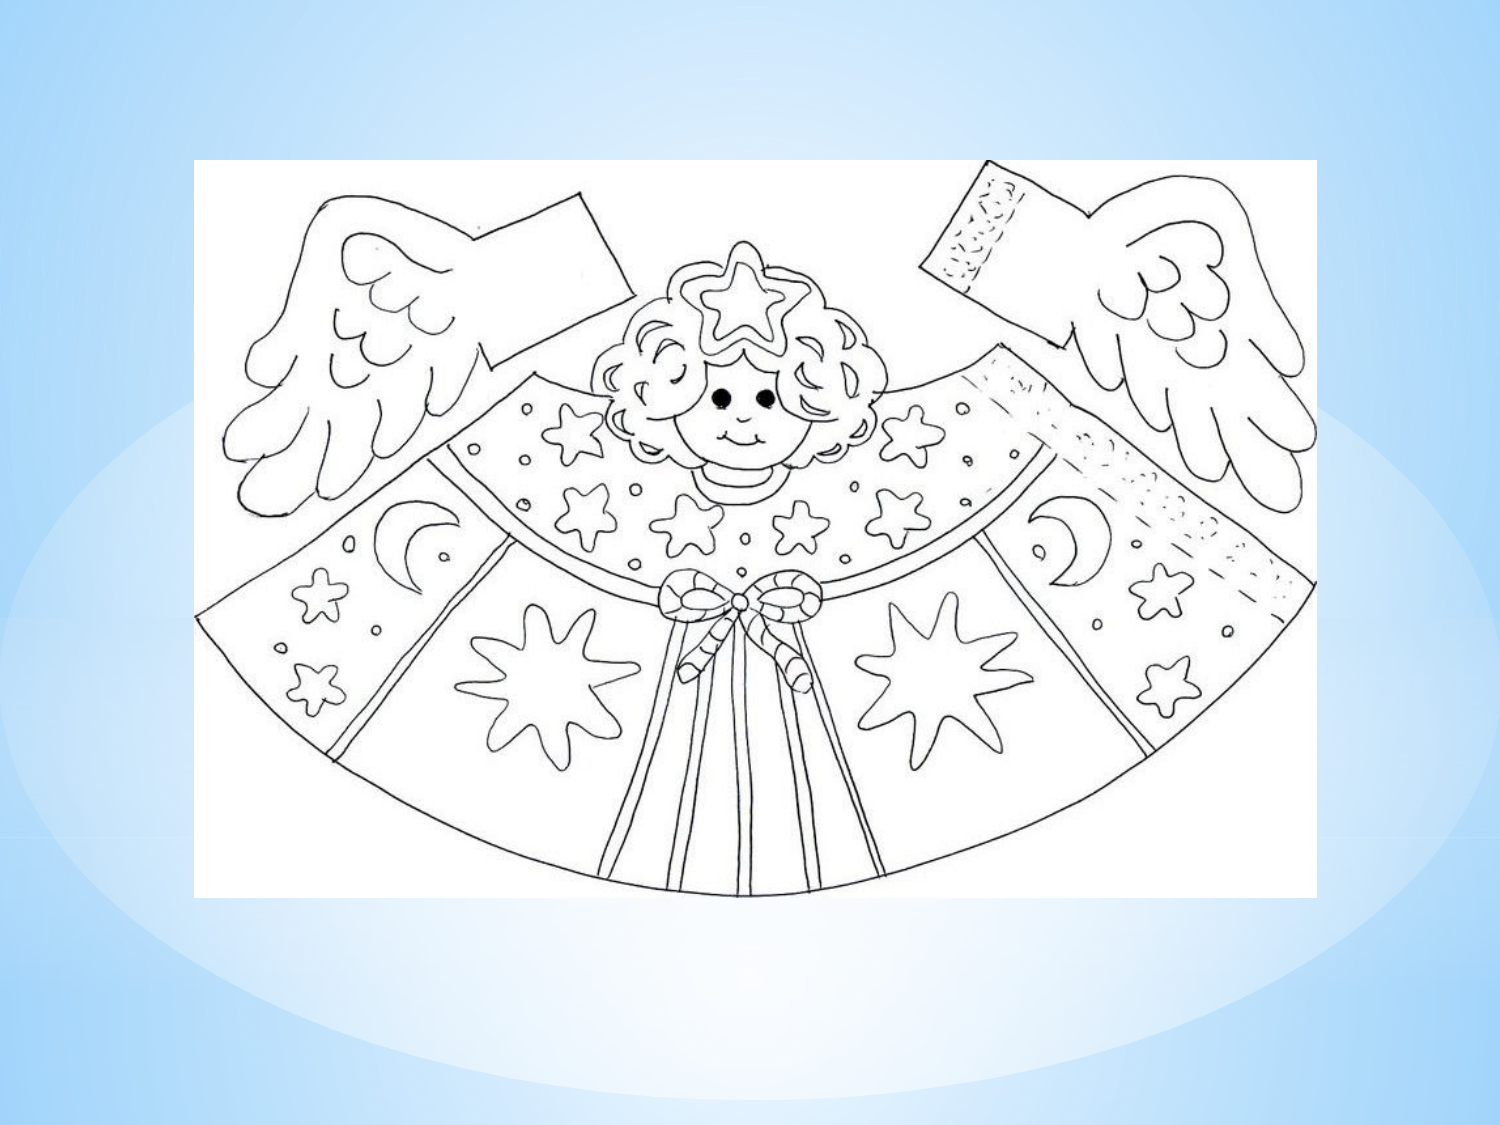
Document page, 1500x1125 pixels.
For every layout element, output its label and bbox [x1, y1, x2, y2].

picture [194, 160, 1318, 898]
